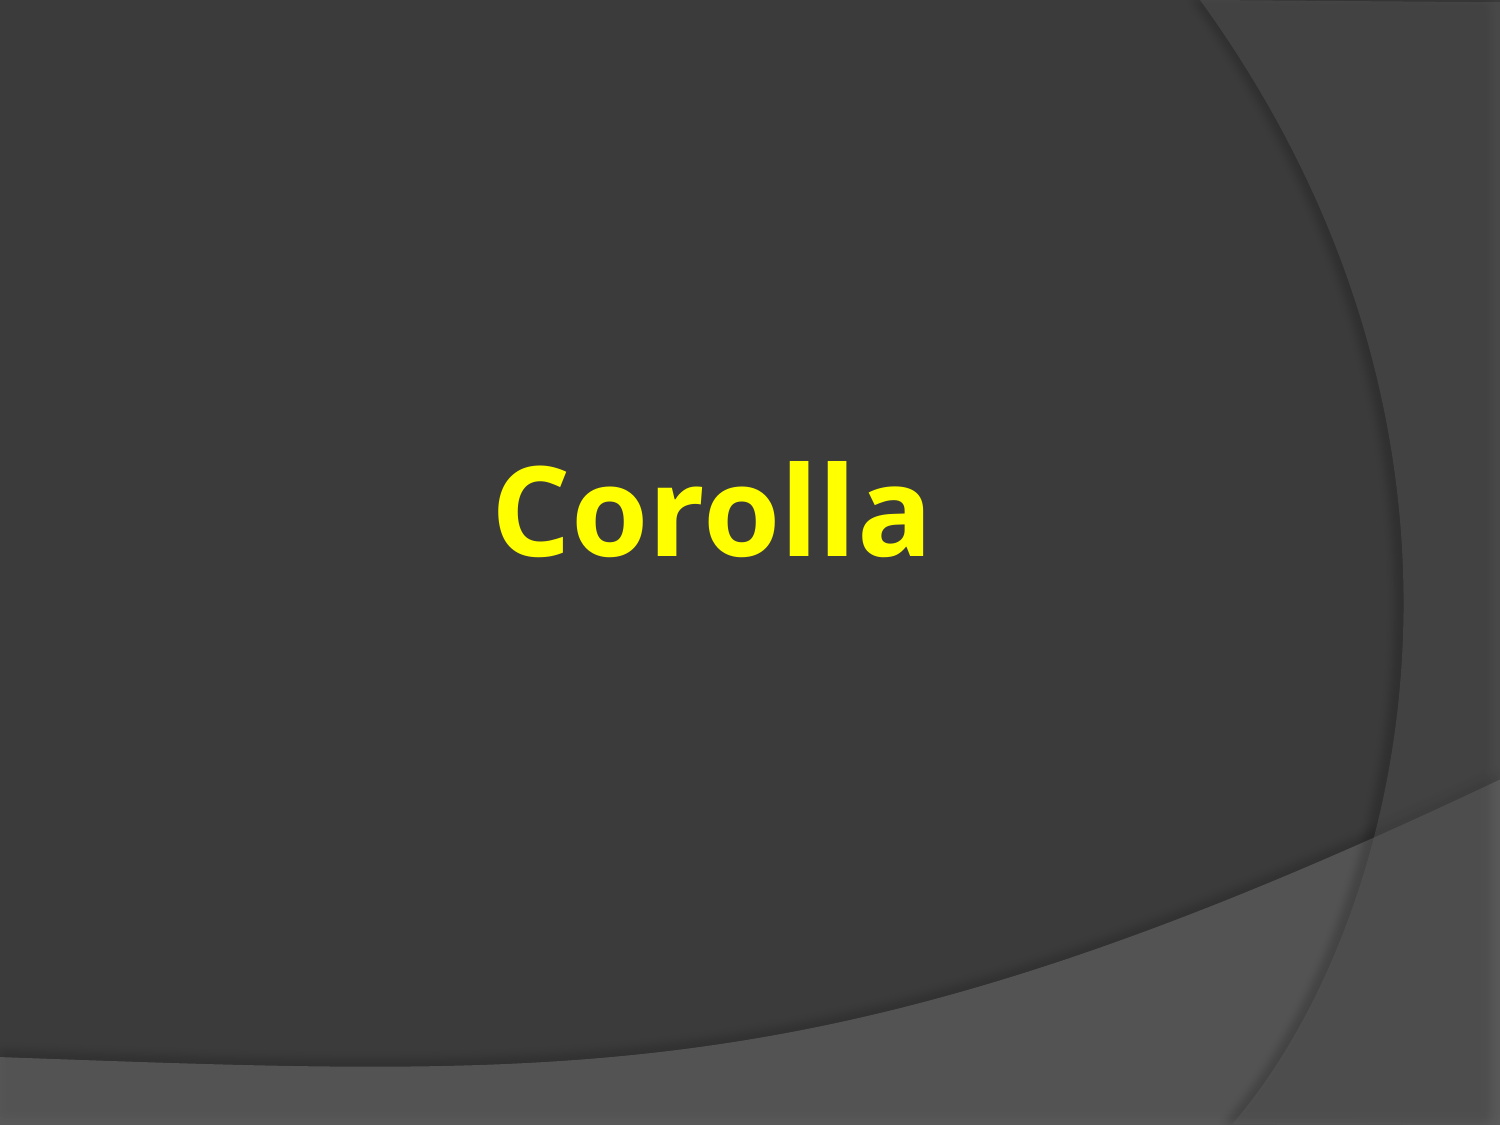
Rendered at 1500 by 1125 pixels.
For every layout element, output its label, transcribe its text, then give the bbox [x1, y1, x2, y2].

title Corolla [399, 412, 1025, 600]
